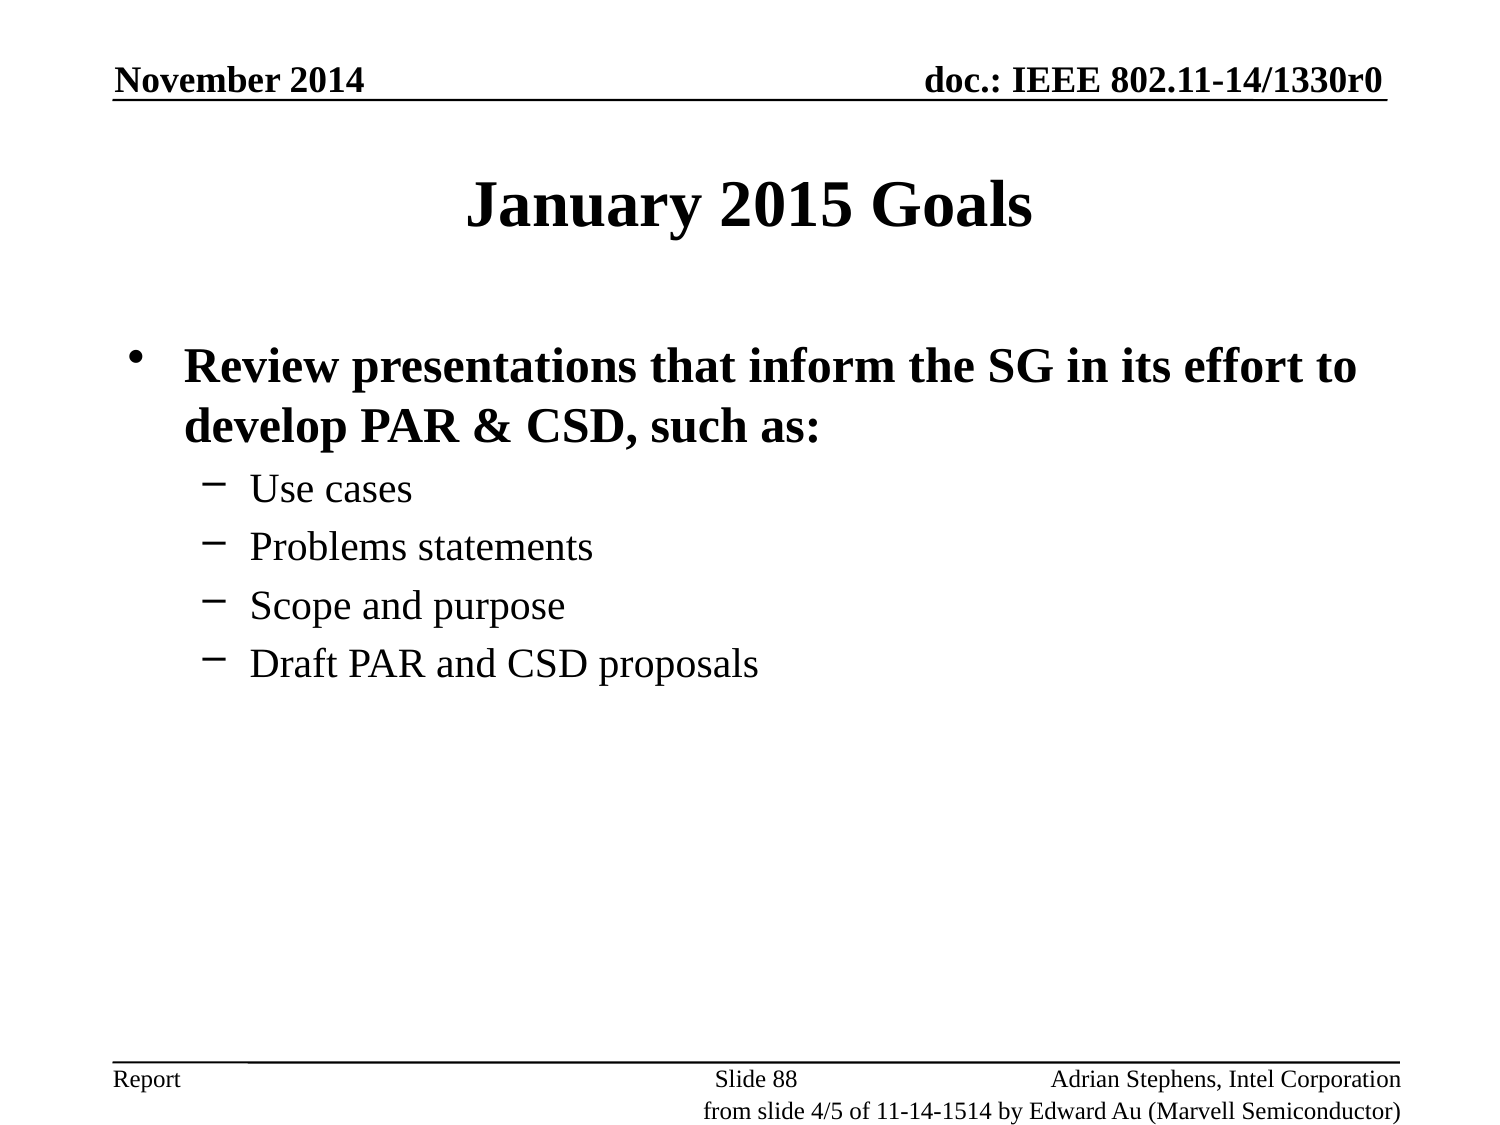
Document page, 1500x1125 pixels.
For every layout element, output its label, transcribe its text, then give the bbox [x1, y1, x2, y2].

text_box from slide 4/5 of 11-14-1514 by Edward Au (Marvell Semiconductor) [343, 1087, 1417, 1125]
list Review presentations that inform the SG in its effort to develop PAR & CSD, such as: Use cases Problems statements Scope and purpose Draft PAR and CSD proposals [112, 324, 1388, 1000]
slide_number Slide 88 [712, 1061, 800, 1087]
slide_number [114, 54, 374, 101]
title January 2015 Goals [112, 112, 1388, 288]
footer Adrian Stephens, Intel Corporation [949, 1061, 1402, 1087]
